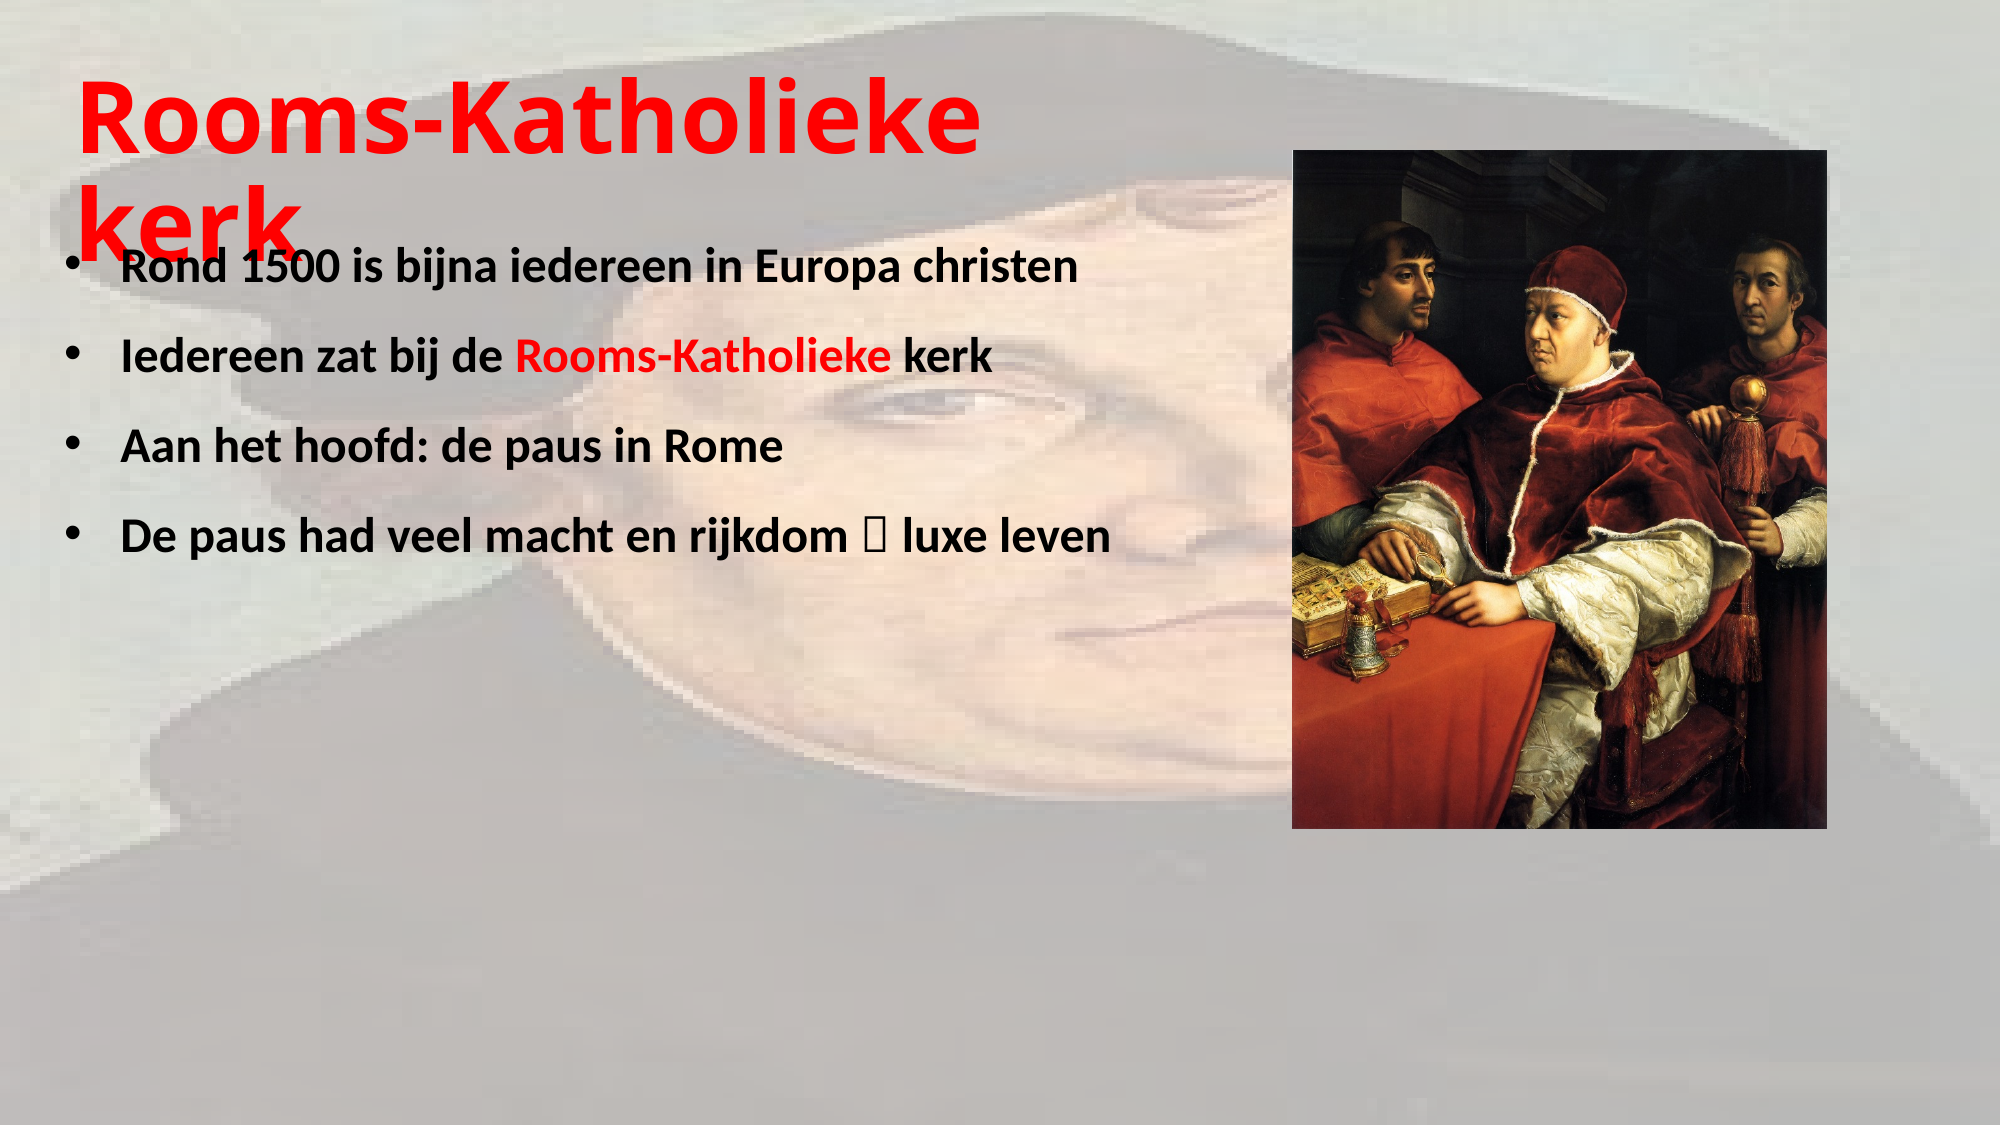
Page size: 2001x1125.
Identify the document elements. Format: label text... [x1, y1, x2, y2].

text_box Rond 1500 is bijna iedereen in Europa christen Iedereen zat bij de Rooms-Katholieke kerk Aan het hoofd: de paus in Rome De paus had veel macht en rijkdom  luxe leven [49, 195, 1231, 571]
text_box Rooms-Katholieke kerk [59, 59, 1039, 195]
picture [1292, 150, 1827, 829]
